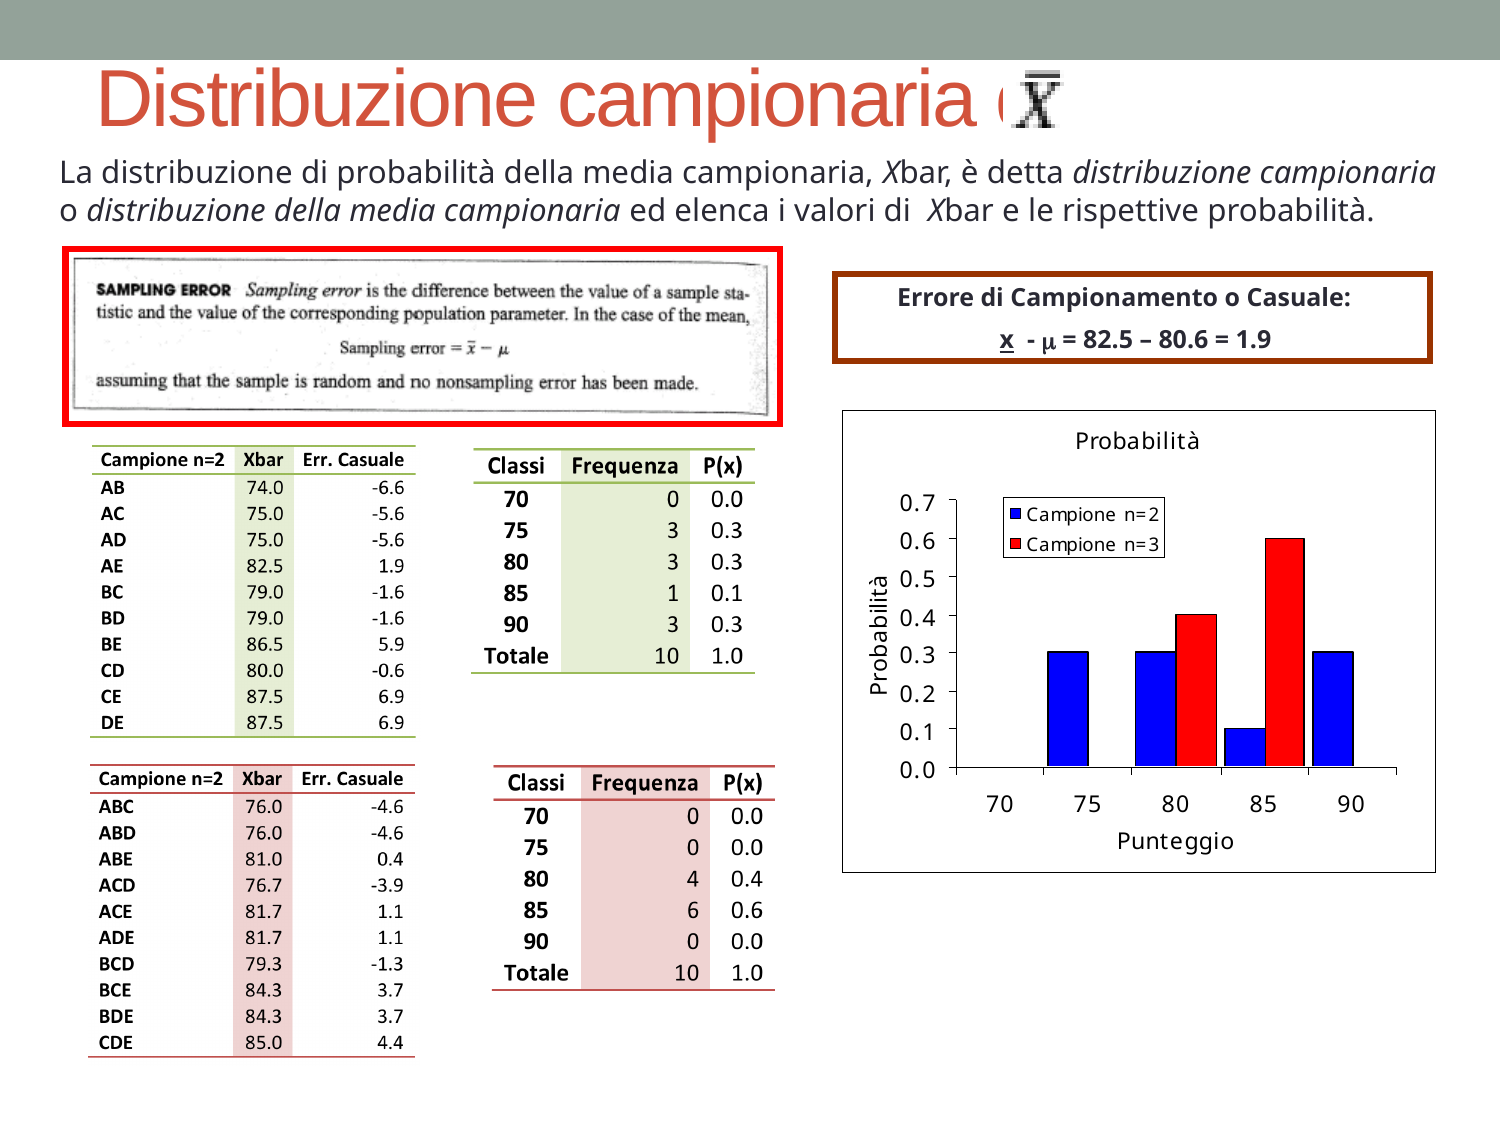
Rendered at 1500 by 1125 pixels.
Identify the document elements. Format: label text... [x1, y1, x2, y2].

picture [89, 444, 422, 743]
list La distribuzione di probabilità della media campionaria, Xbar, è detta distribuzione campionaria o distribuzione della media campionaria ed elenca i valori di Xbar e le rispettive probabilità. [44, 145, 1472, 246]
picture [834, 402, 1445, 880]
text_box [1002, 62, 1070, 134]
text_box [68, 251, 1431, 422]
picture [470, 448, 758, 681]
title Distribuzione campionaria di [80, 38, 1369, 145]
picture [491, 765, 796, 998]
picture [87, 763, 421, 1066]
